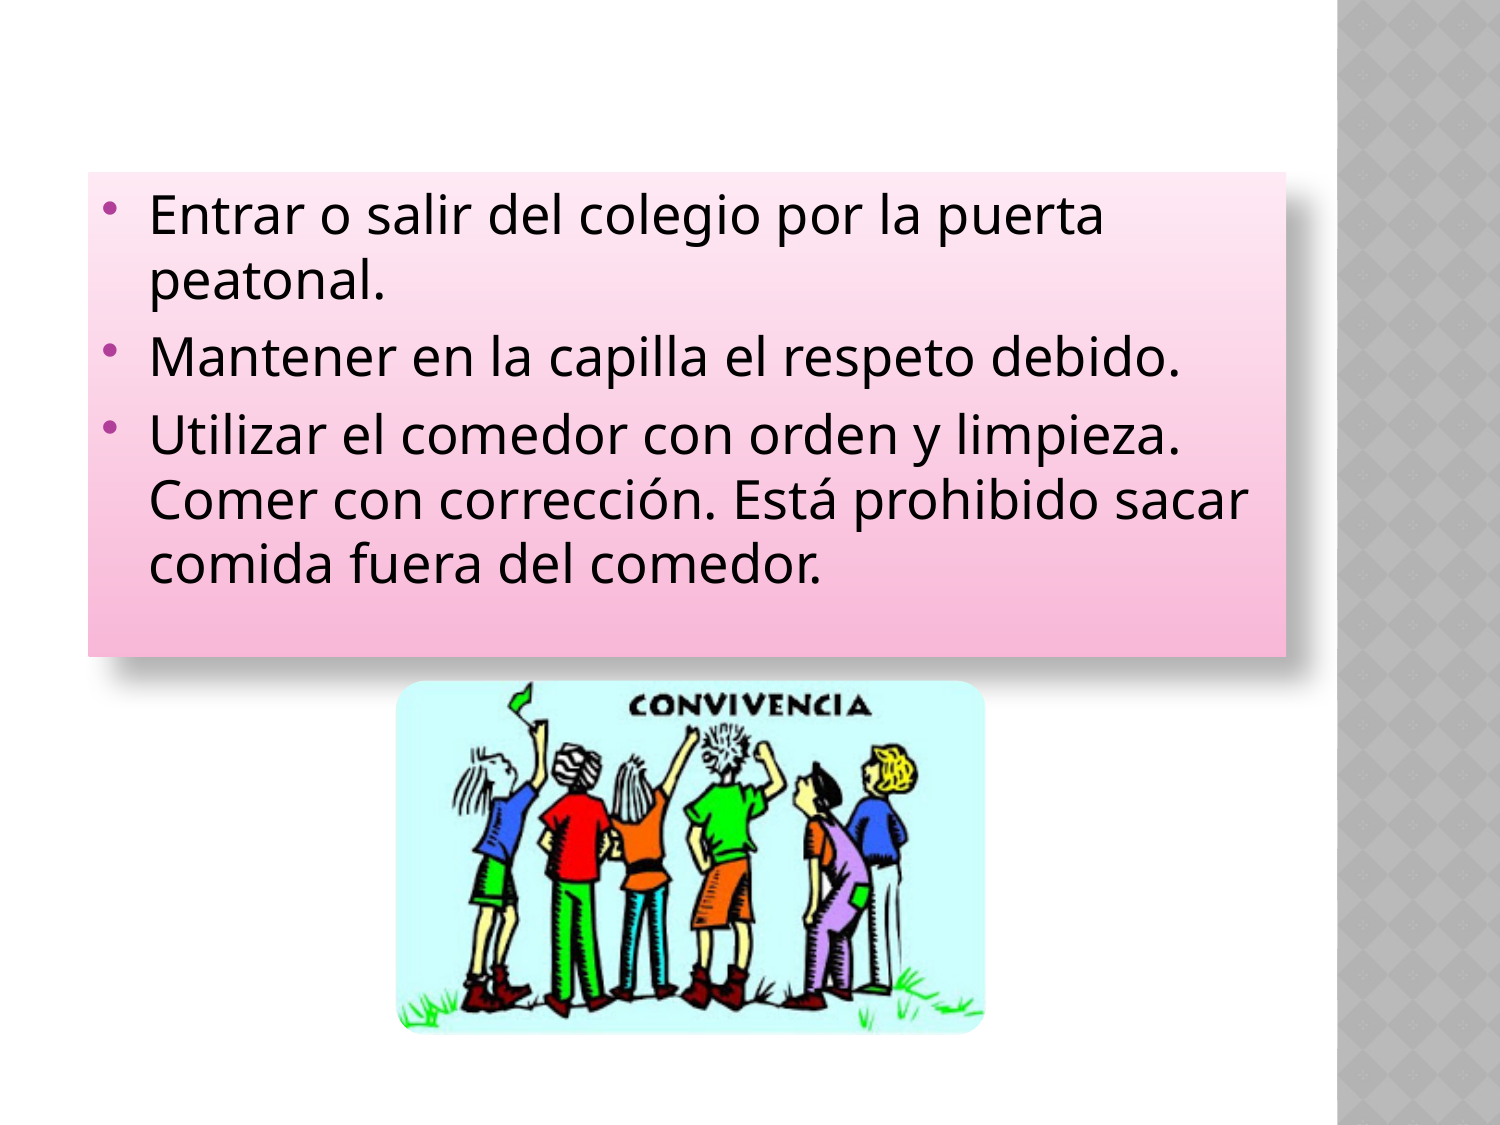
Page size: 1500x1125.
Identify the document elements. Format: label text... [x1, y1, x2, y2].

picture [395, 680, 987, 1036]
list Entrar o salir del colegio por la puerta peatonal. Mantener en la capilla el respeto debido. Utilizar el comedor con orden y limpieza. Comer con corrección. Está prohibido sacar comida fuera del comedor. [88, 172, 1287, 658]
